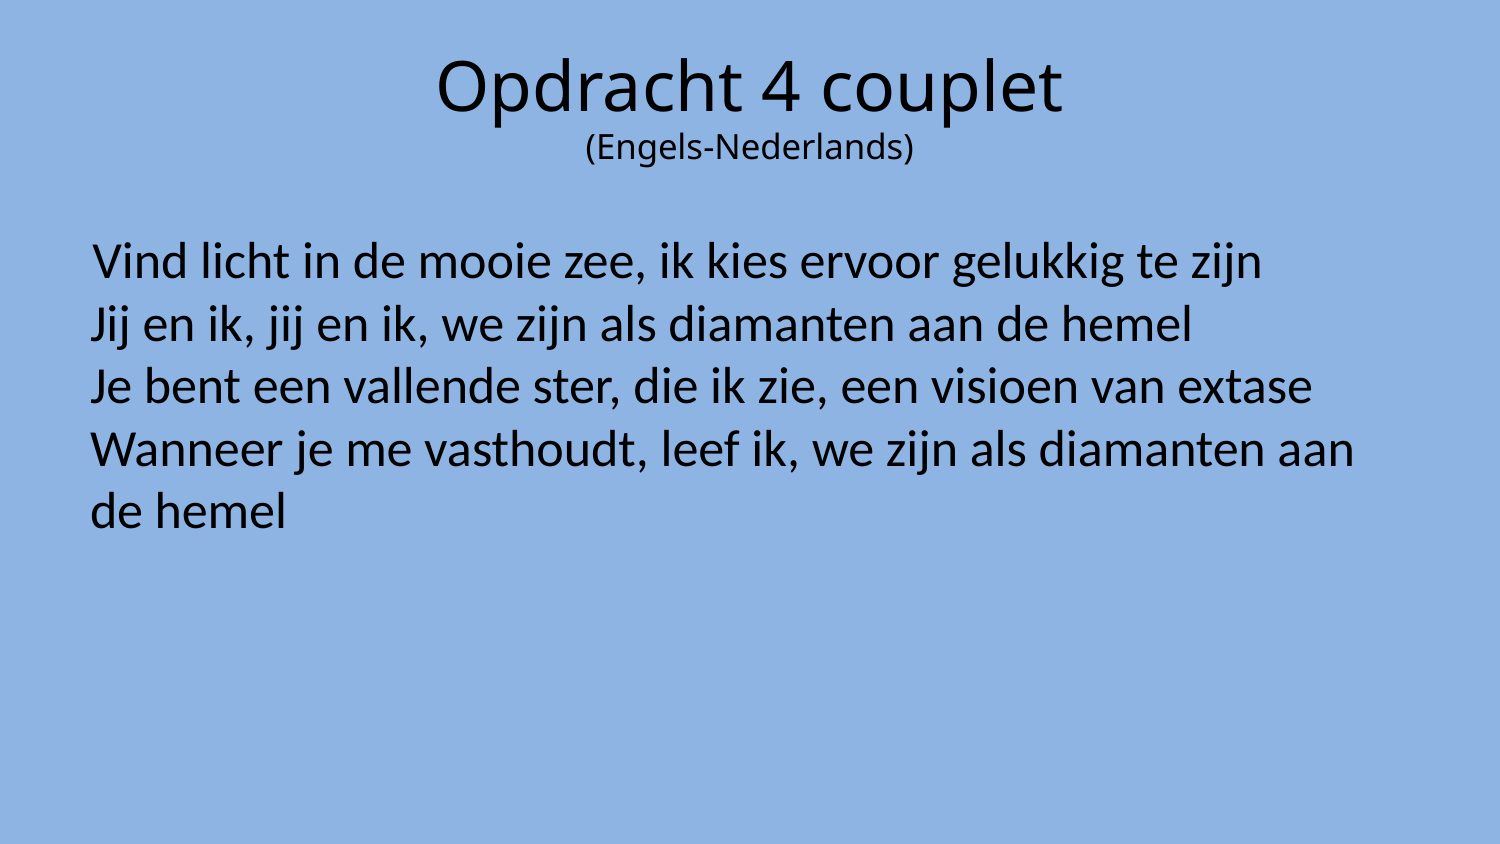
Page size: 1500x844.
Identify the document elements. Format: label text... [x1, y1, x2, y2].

list Vind licht in de mooie zee, ik kies ervoor gelukkig te zijn Jij en ik, jij en ik, we zijn als diamanten aan de hemel Je bent een vallende ster, die ik zie, een visioen van extase Wanneer je me vasthoudt, leef ik, we zijn als diamanten aan de hemel [75, 219, 1425, 777]
title Opdracht 4 couplet (Engels-Nederlands) [75, 33, 1425, 175]
